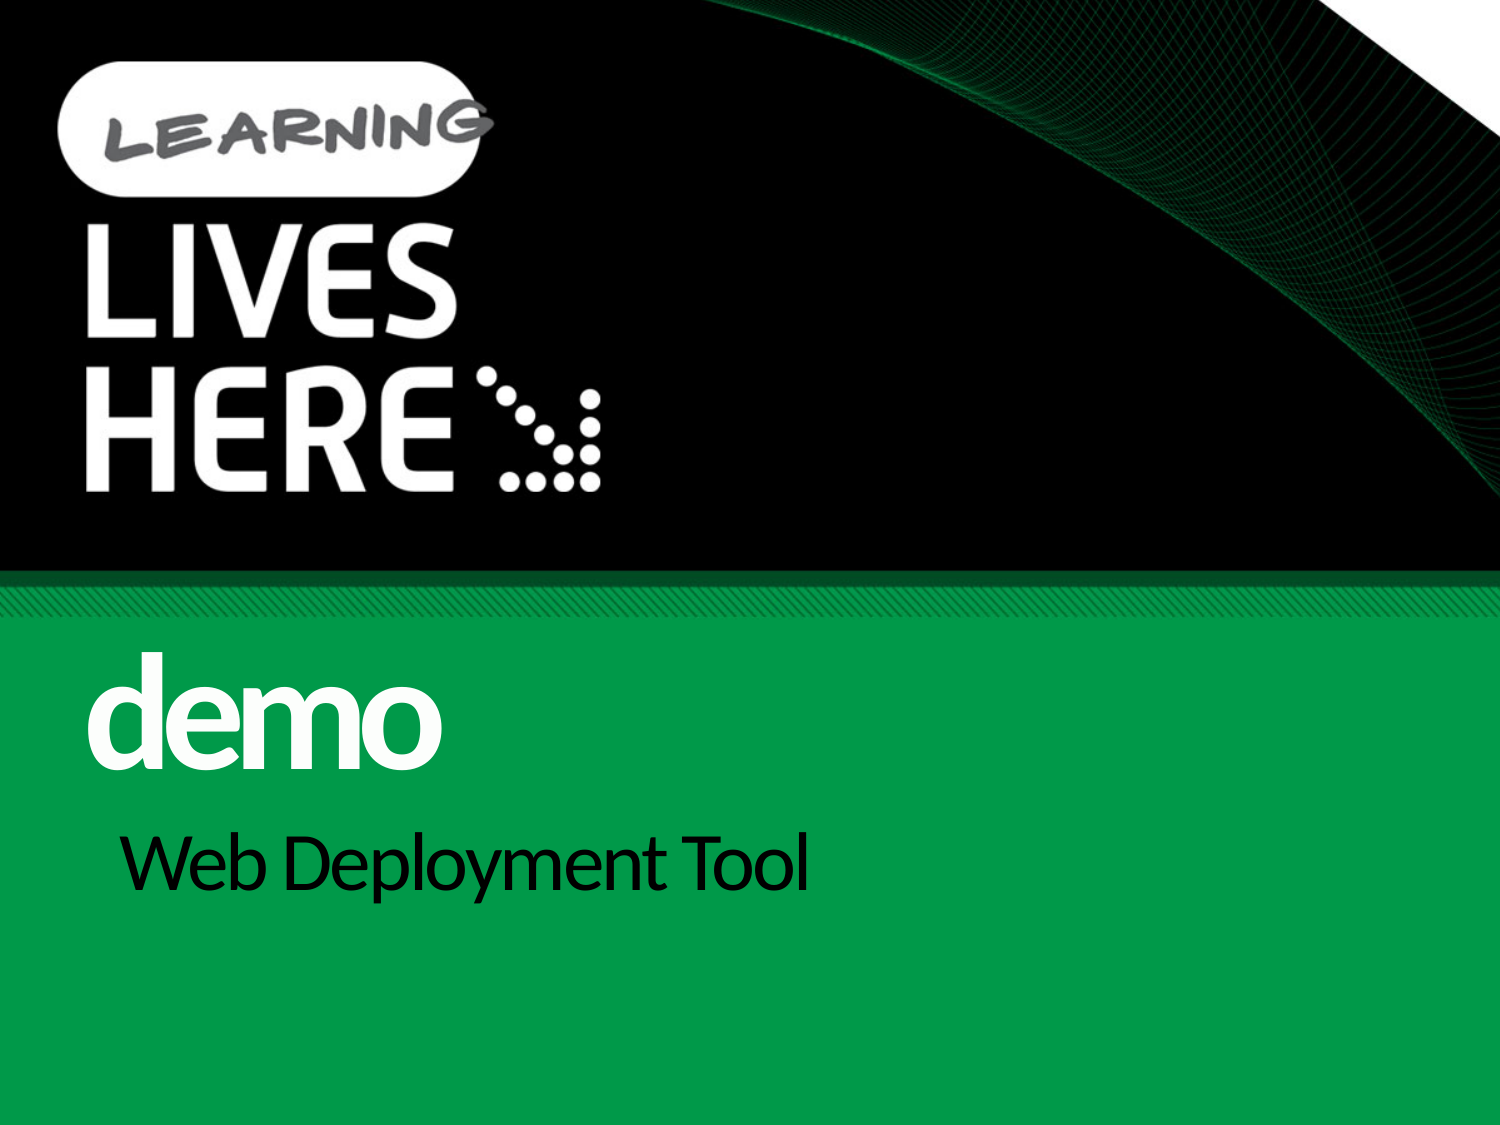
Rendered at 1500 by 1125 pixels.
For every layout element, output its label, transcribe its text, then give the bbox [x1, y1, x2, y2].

title Web Deployment Tool [119, 818, 1375, 943]
picture [0, 0, 1500, 1125]
list demo [83, 625, 1344, 800]
